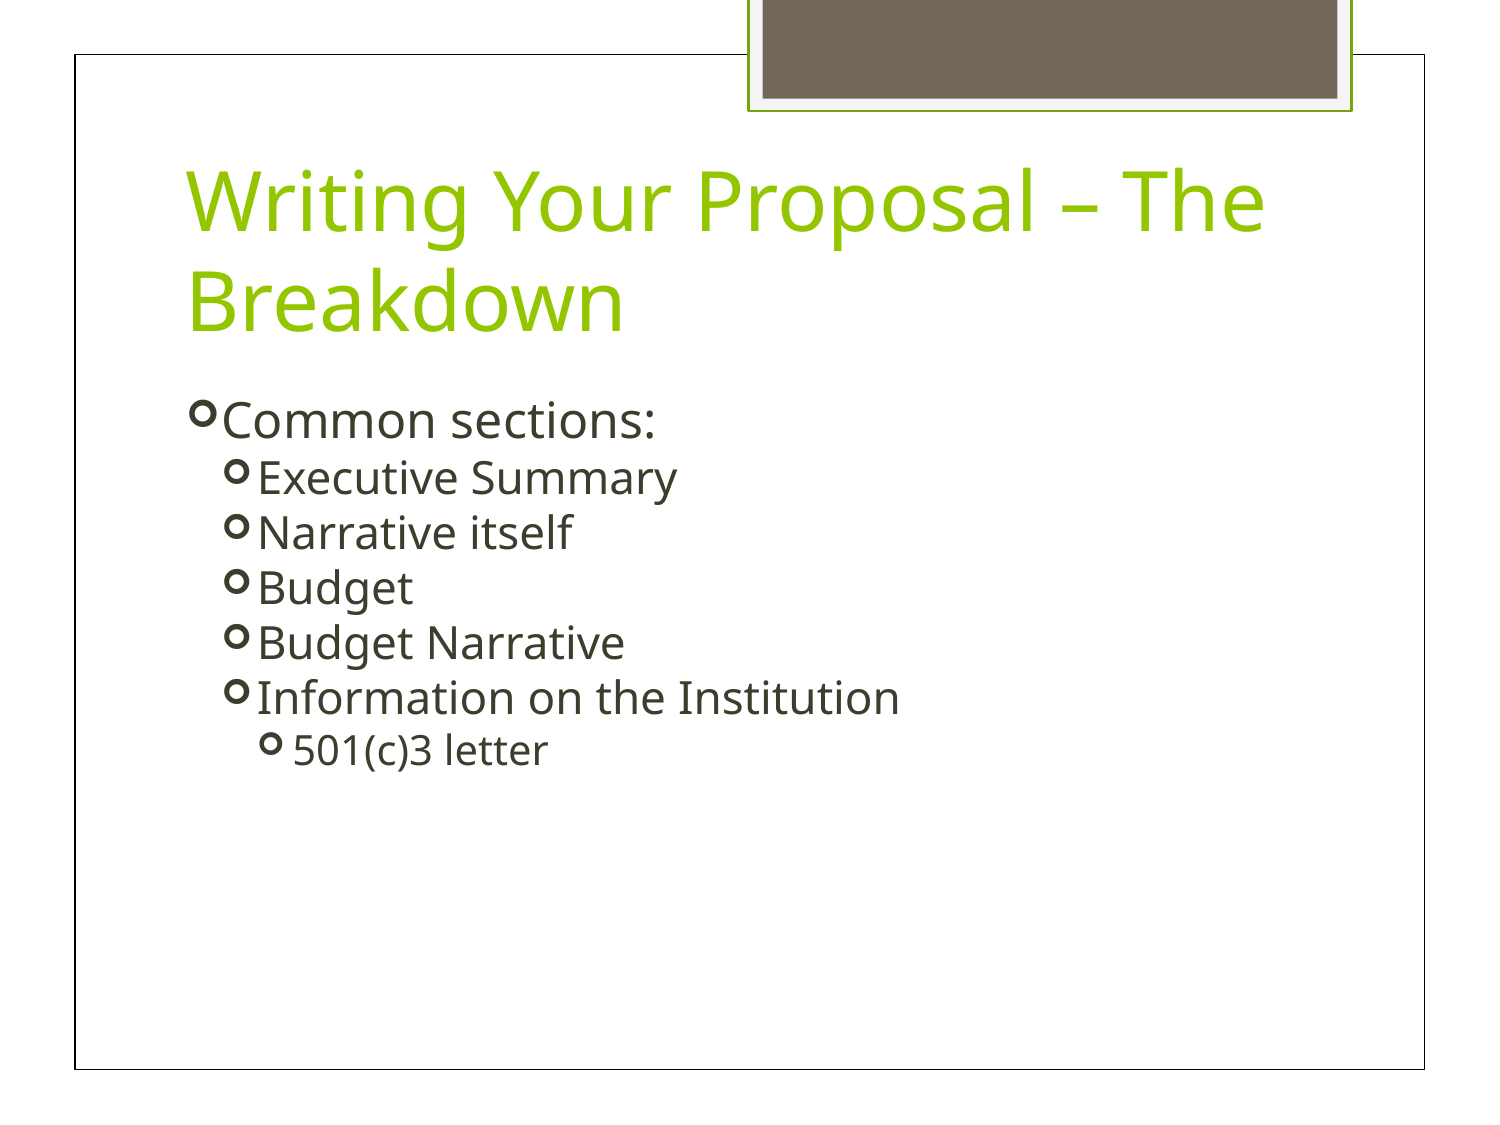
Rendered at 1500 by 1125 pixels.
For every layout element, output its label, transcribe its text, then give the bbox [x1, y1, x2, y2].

text_box Writing Your Proposal – The Breakdown [171, 168, 1324, 356]
text_box Common sections: Executive Summary Narrative itself Budget Budget Narrative Information on the Institution 501(c)3 letter [171, 381, 1283, 957]
